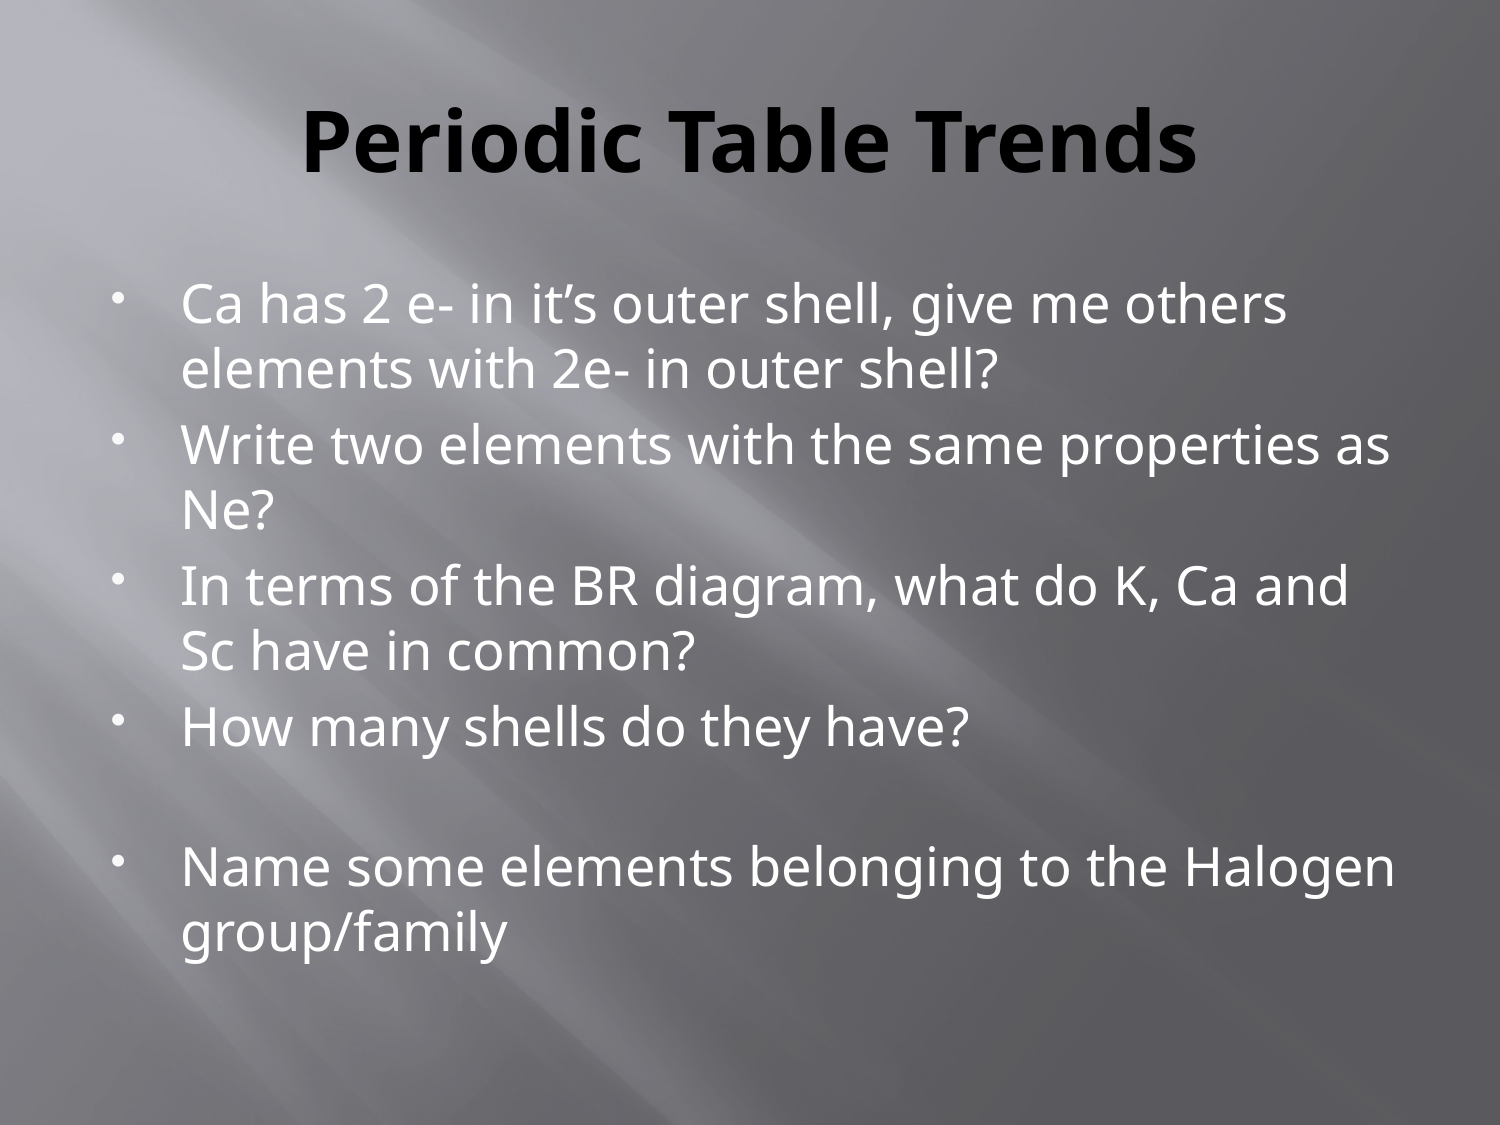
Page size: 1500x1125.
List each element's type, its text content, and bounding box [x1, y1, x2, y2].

list Ca has 2 e- in it’s outer shell, give me others elements with 2e- in outer shell? Write two elements with the same properties as Ne? In terms of the BR diagram, what do K, Ca and Sc have in common? How many shells do they have? Name some elements belonging to the Halogen group/family [75, 262, 1425, 1035]
title Periodic Table Trends [75, 45, 1425, 233]
